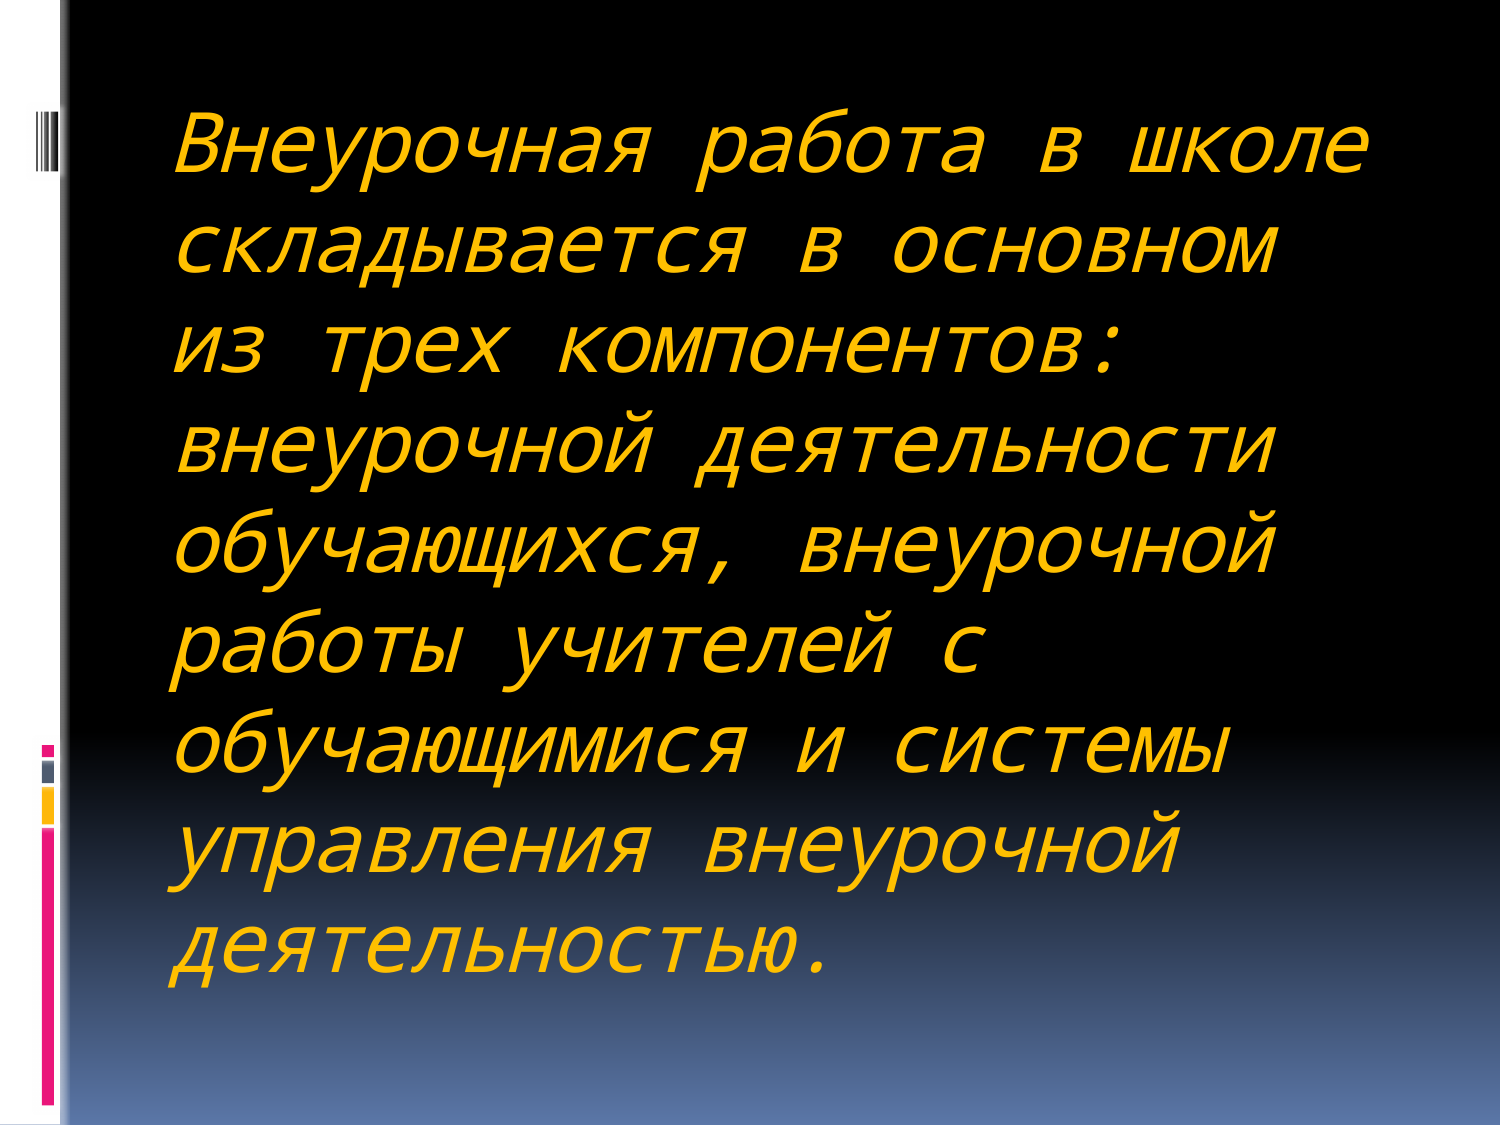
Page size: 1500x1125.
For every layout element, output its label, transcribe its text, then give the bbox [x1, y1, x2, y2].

title Внеурочная работа в школе складывается в основном из трех компонентов: внеурочной деятельности обучающихся, внеурочной работы учителей с обучающимися и системы управления внеурочной деятельностью. [152, 82, 1407, 1018]
